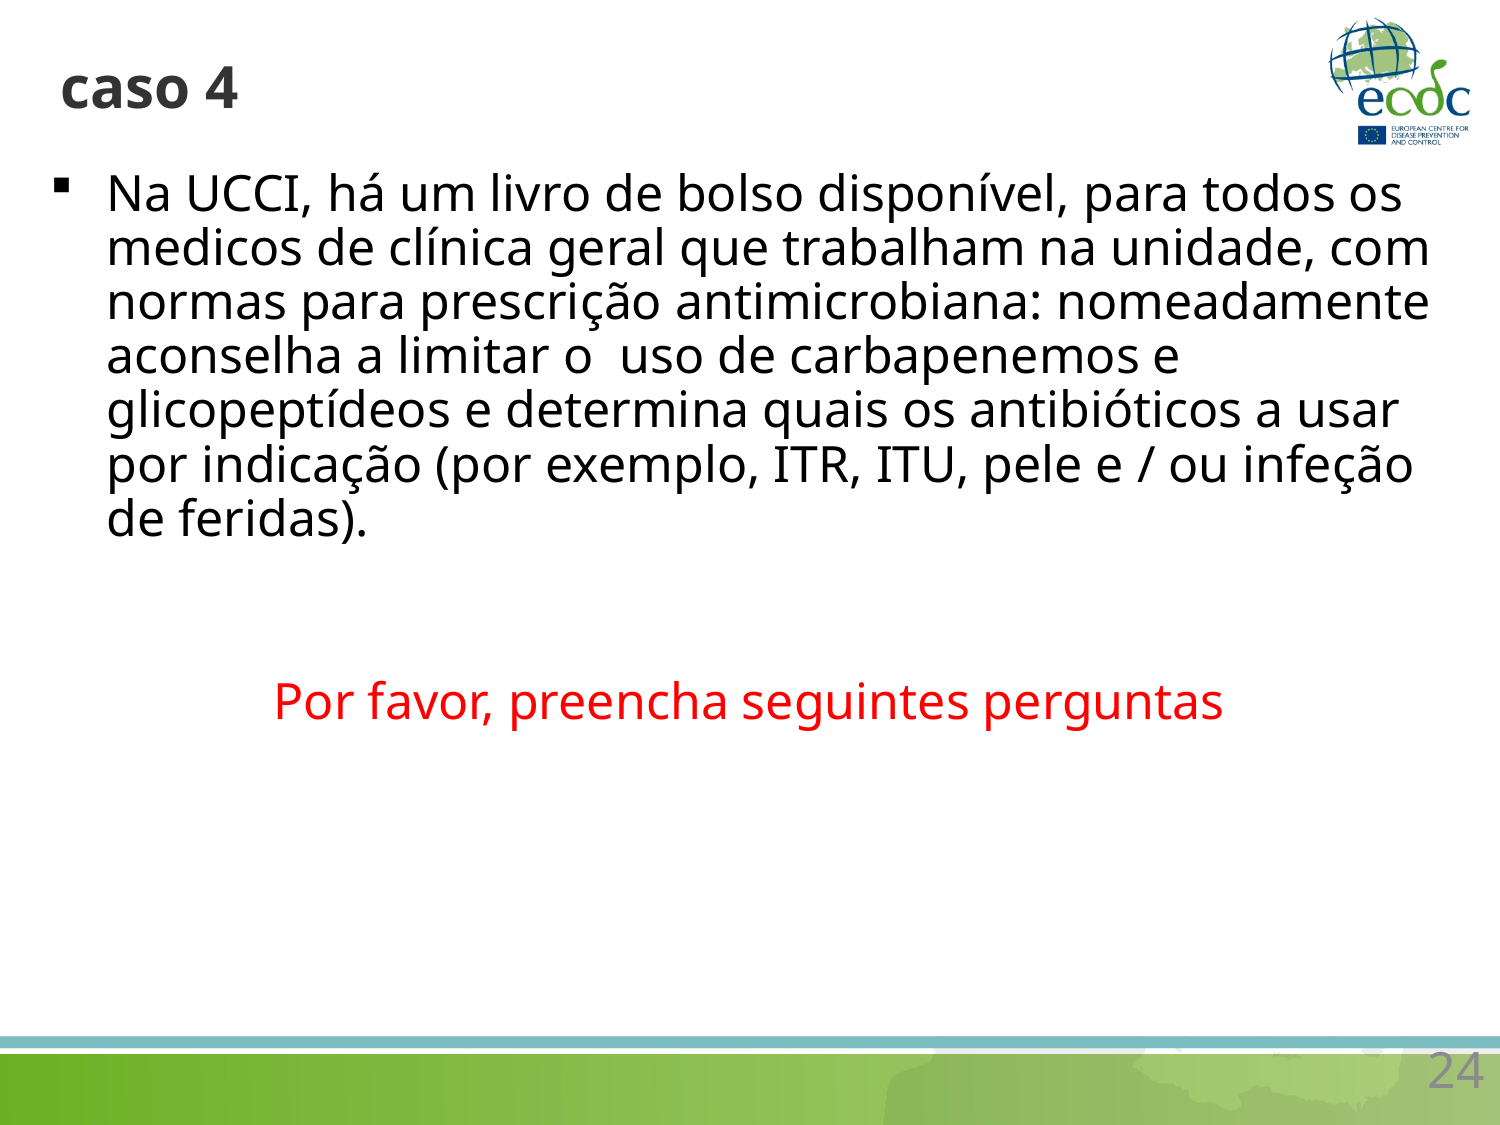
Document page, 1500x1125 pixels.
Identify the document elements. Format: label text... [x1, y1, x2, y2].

slide_number 24 [1149, 1042, 1500, 1103]
picture [1328, 17, 1473, 148]
title caso 4 [60, 58, 1411, 152]
picture [0, 1036, 1500, 1125]
list Na UCCI, há um livro de bolso disponível, para todos os medicos de clínica geral que trabalham na unidade, com normas para prescrição antimicrobiana: nomeadamente aconselha a limitar o uso de carbapenemos e glicopeptídeos e determina quais os antibióticos a usar por indicação (por exemplo, ITR, ITU, pele e / ou infeção de feridas). Por favor, preencha seguintes perguntas [49, 166, 1450, 1015]
